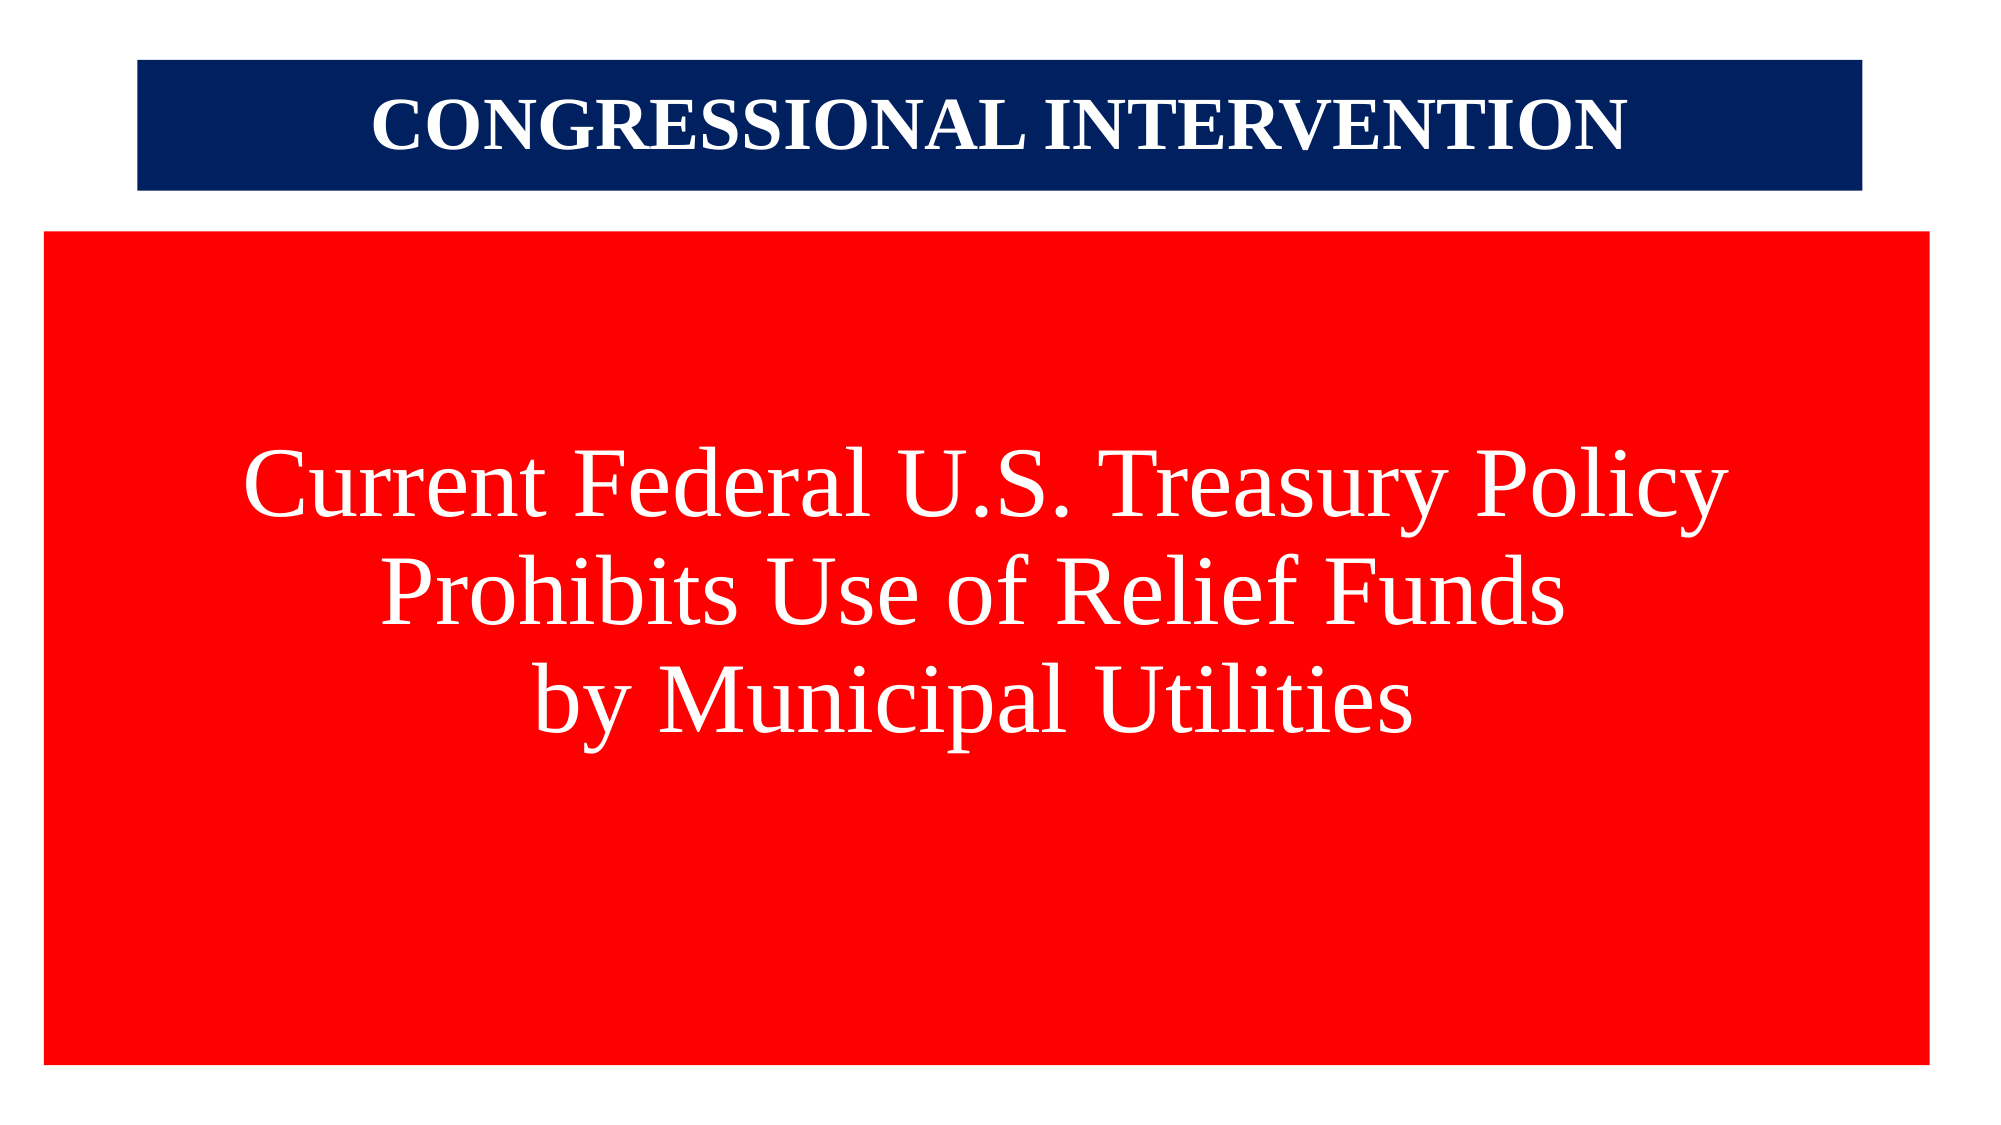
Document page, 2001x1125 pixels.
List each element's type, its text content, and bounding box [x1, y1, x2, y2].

list Current Federal U.S. Treasury Policy Prohibits Use of Relief Funds by Municipal Utilities [43, 231, 1930, 1066]
title CONGRESSIONAL INTERVENTION [137, 59, 1863, 191]
